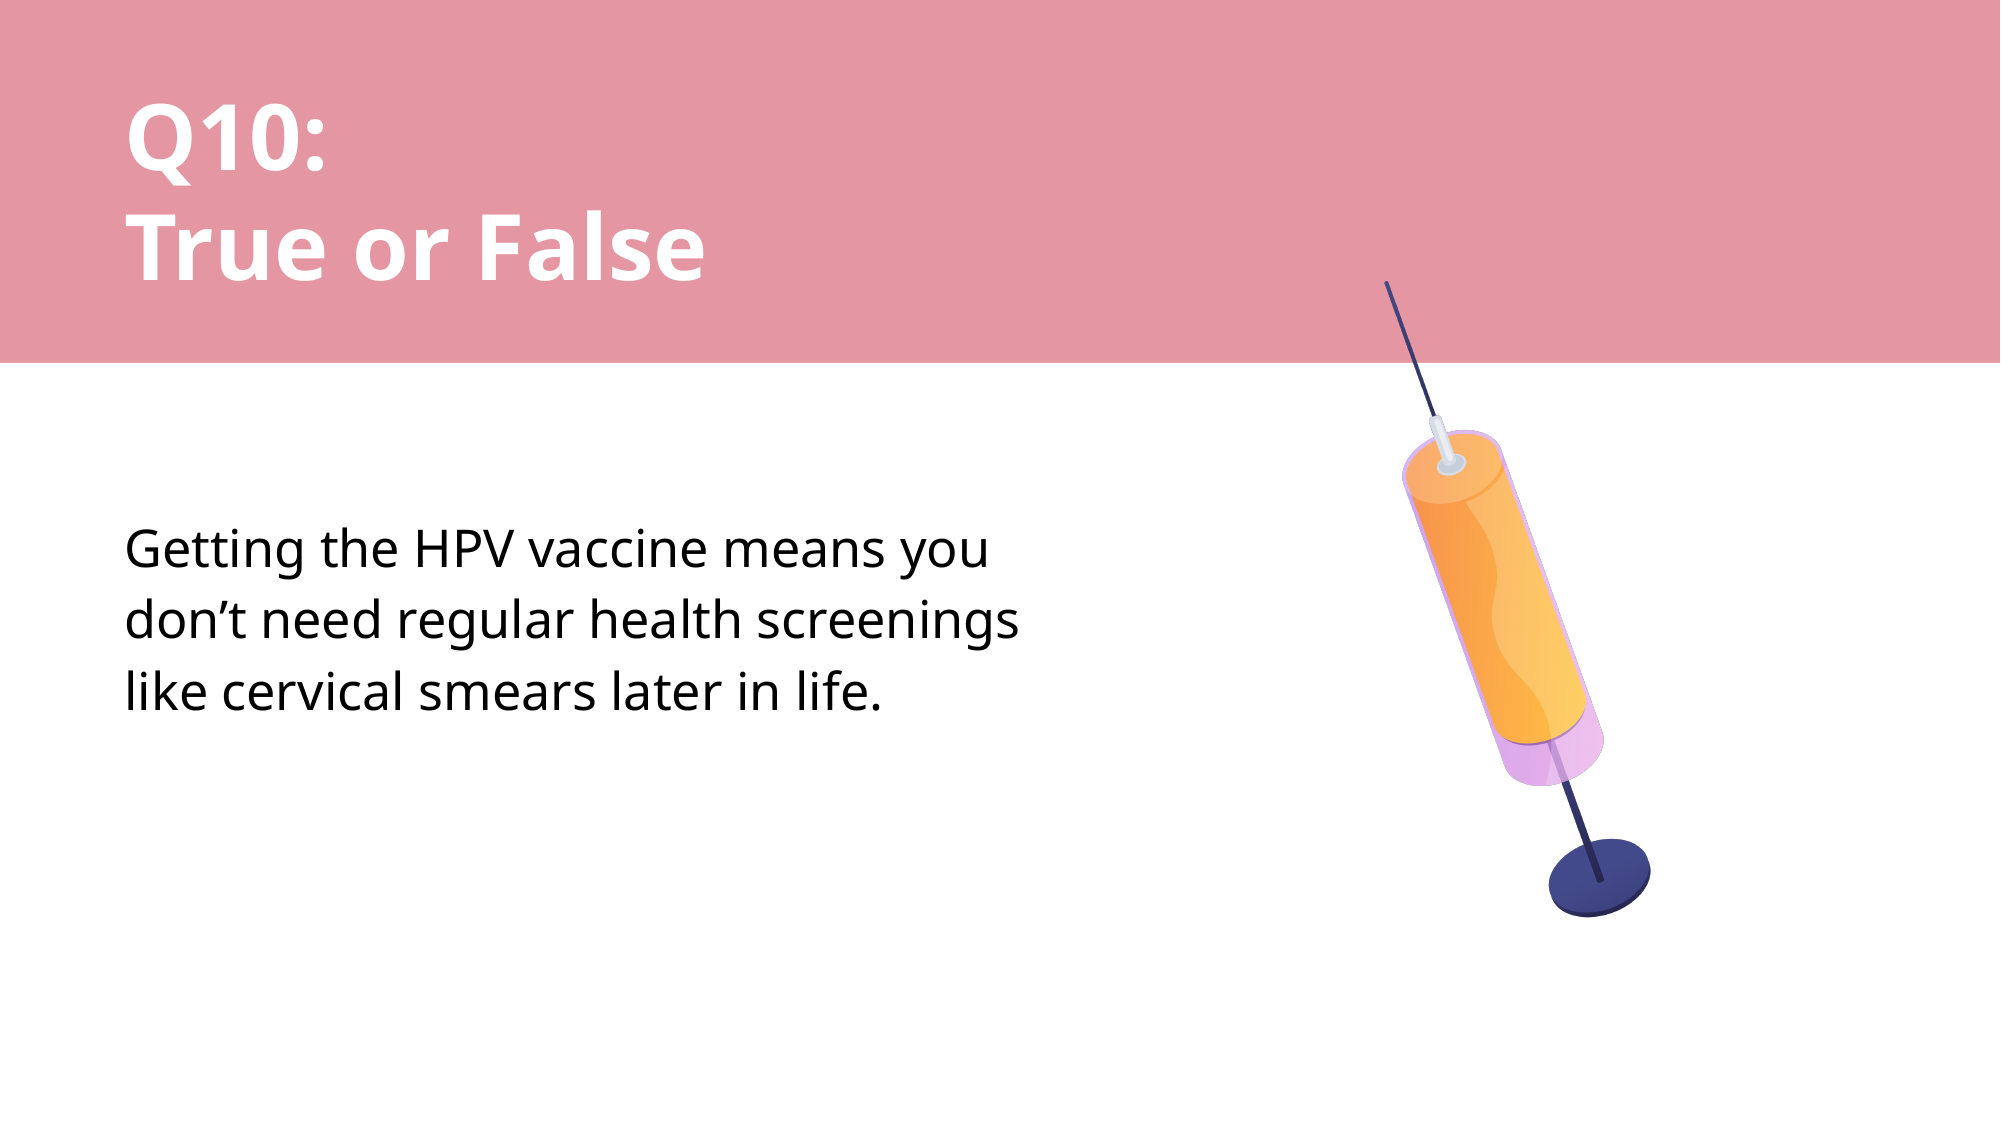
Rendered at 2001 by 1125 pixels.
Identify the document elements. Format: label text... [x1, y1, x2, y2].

picture [0, 0, 2000, 1002]
text_box Getting the HPV vaccine means you don’t need regular health screenings like cervical smears later in life. [109, 498, 1120, 729]
